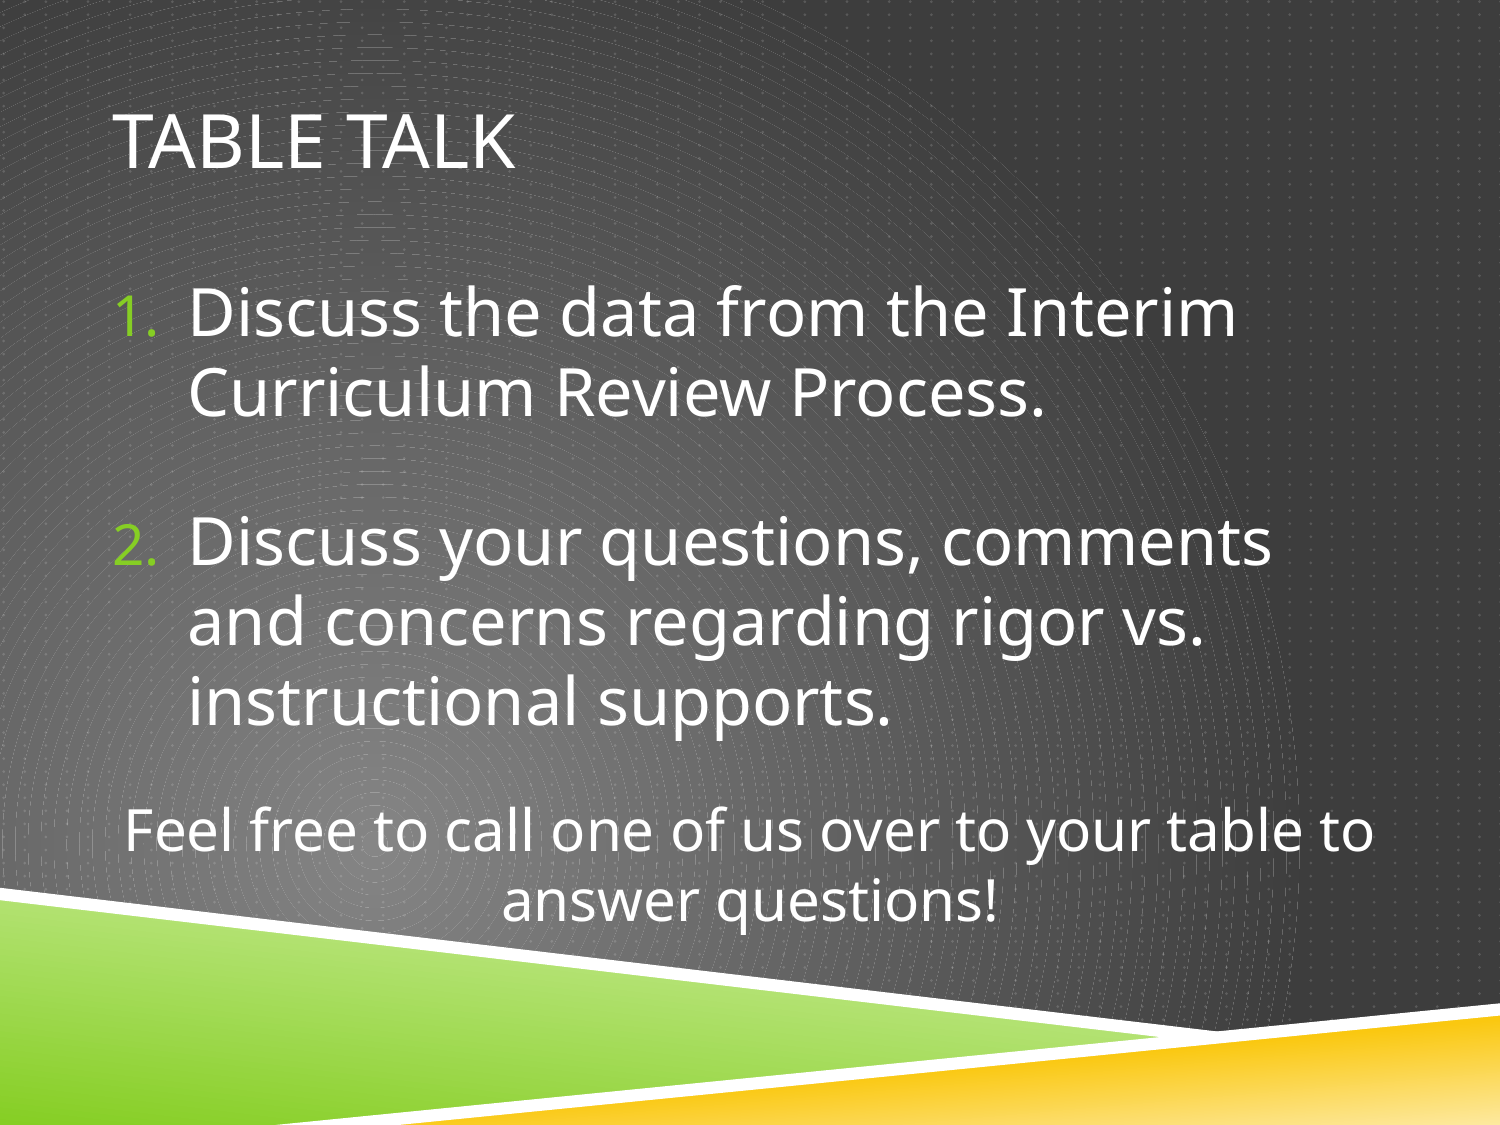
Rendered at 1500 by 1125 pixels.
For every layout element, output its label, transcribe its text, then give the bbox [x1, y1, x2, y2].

title Table talk [112, 45, 1388, 233]
list Discuss the data from the Interim Curriculum Review Process. Discuss your questions, comments and concerns regarding rigor vs. instructional supports. Feel free to call one of us over to your table to answer questions! [112, 262, 1388, 970]
